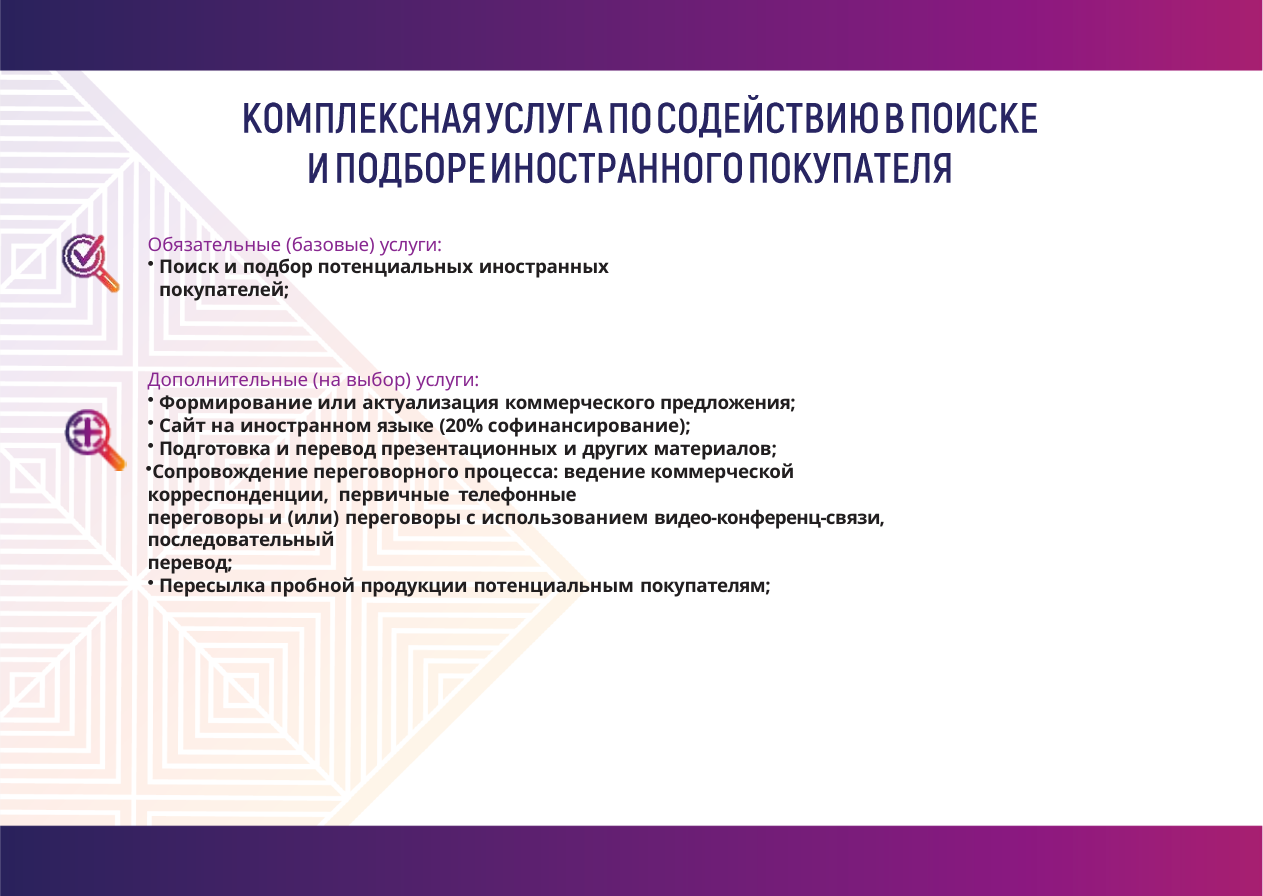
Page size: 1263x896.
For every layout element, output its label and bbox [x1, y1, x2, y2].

text_box [0, 0, 1263, 896]
text_box [54, 211, 137, 471]
